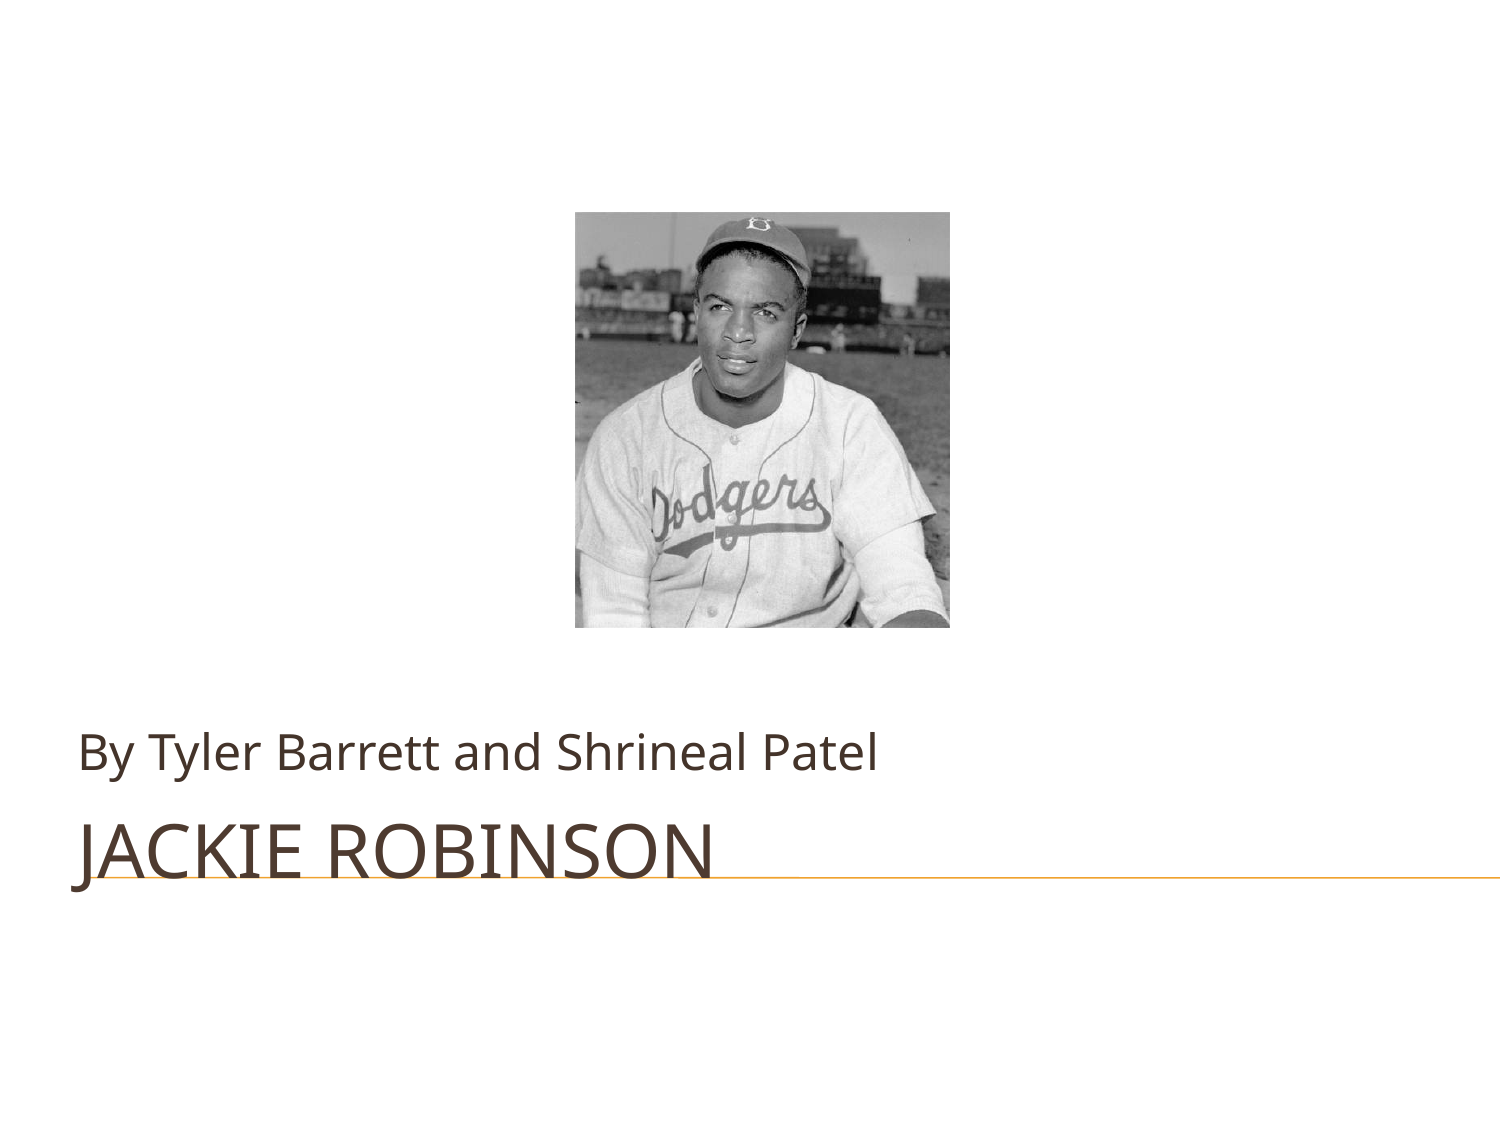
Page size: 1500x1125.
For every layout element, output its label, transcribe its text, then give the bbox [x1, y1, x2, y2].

title Jackie Robinson [62, 796, 1450, 997]
subtitle By Tyler Barrett and Shrineal Patel [62, 637, 1450, 788]
picture [574, 212, 951, 628]
